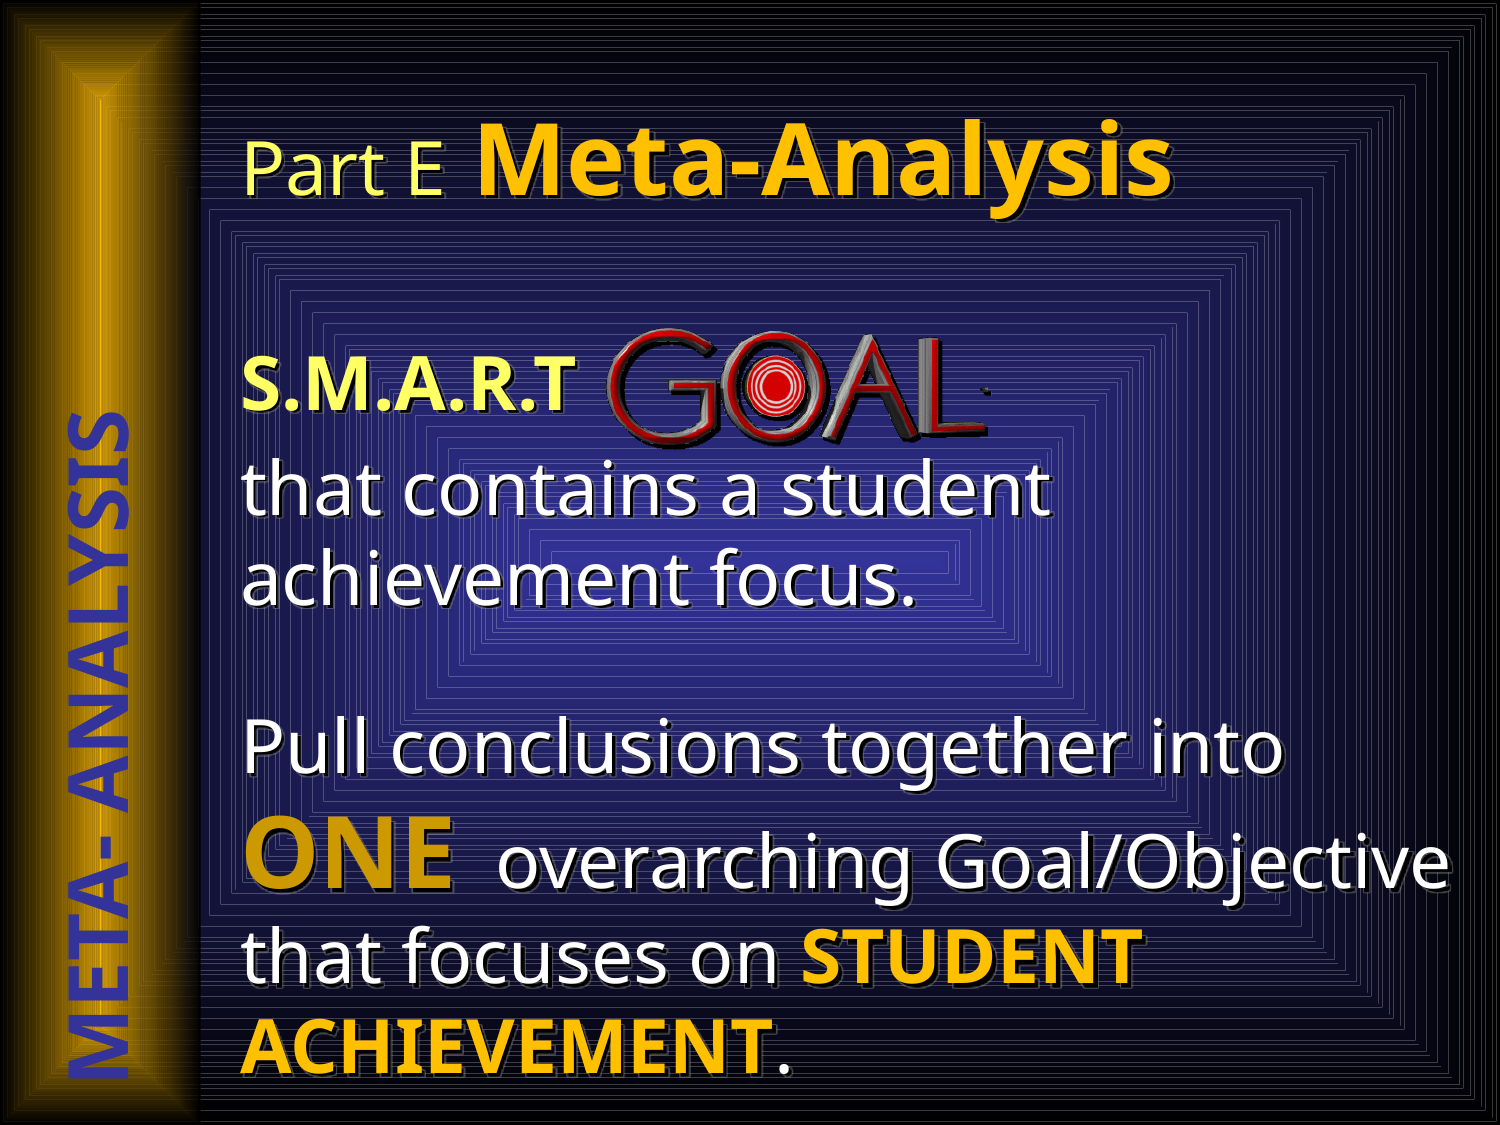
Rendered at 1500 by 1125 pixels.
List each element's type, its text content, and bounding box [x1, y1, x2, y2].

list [602, 315, 985, 455]
list Part E Meta-Analysis S.M.A.R.T that contains a student achievement focus. Pull conclusions together into ONE overarching Goal/Objective that focuses on STUDENT ACHIEVEMENT. [224, 87, 1500, 976]
text_box META- ANALYSIS [37, 0, 153, 1102]
